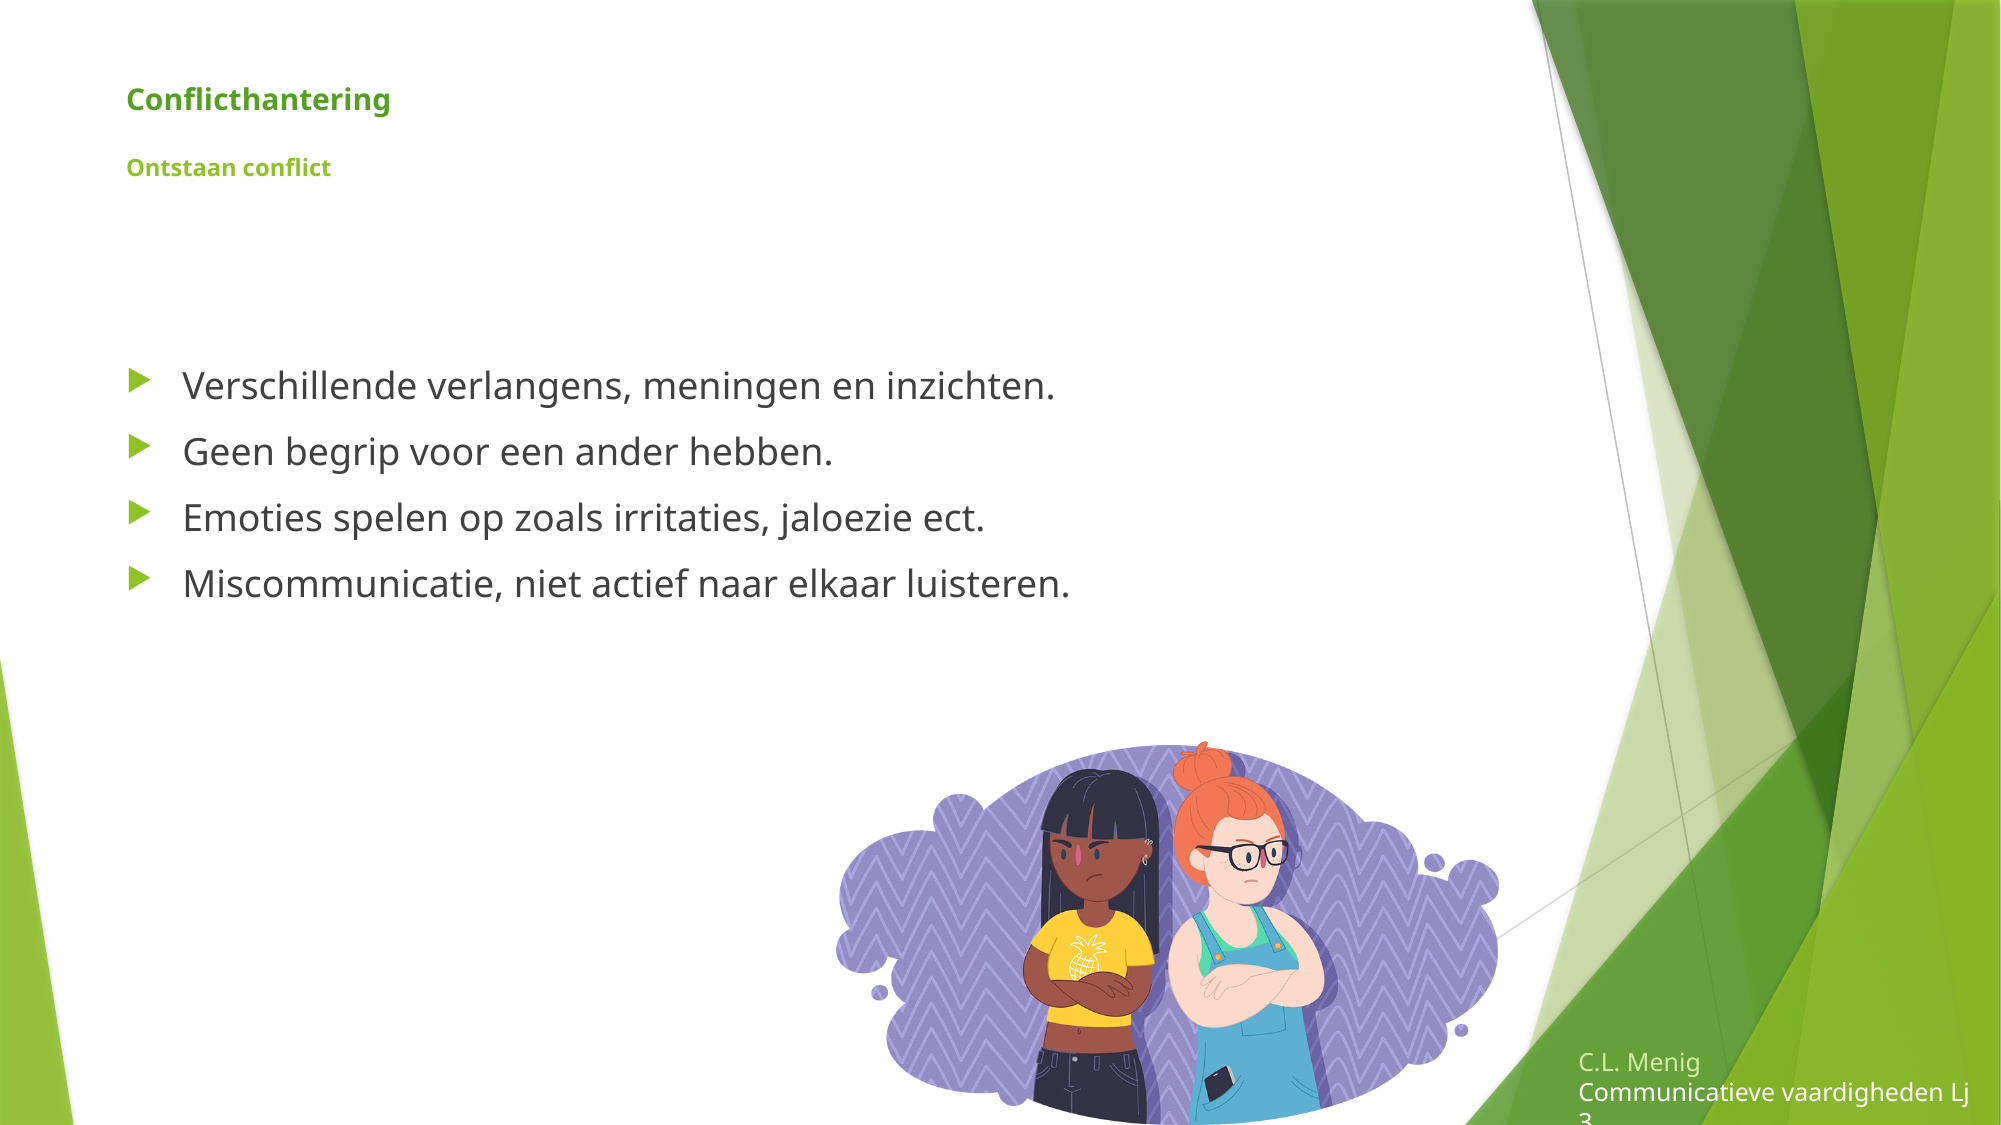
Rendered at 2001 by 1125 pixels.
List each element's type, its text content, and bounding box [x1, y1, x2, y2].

text_box C.L. Menig Communicatieve vaardigheden Lj 3 [1563, 1038, 2000, 1125]
list Verschillende verlangens, meningen en inzichten. Geen begrip voor een ander hebben. Emoties spelen op zoals irritaties, jaloezie ect. Miscommunicatie, niet actief naar elkaar luisteren. [111, 354, 1522, 992]
picture [835, 740, 1499, 1125]
title Conflicthantering Ontstaan conflict [111, 72, 1522, 224]
text_box [999, 562, 1050, 613]
text_box [975, 537, 1025, 588]
